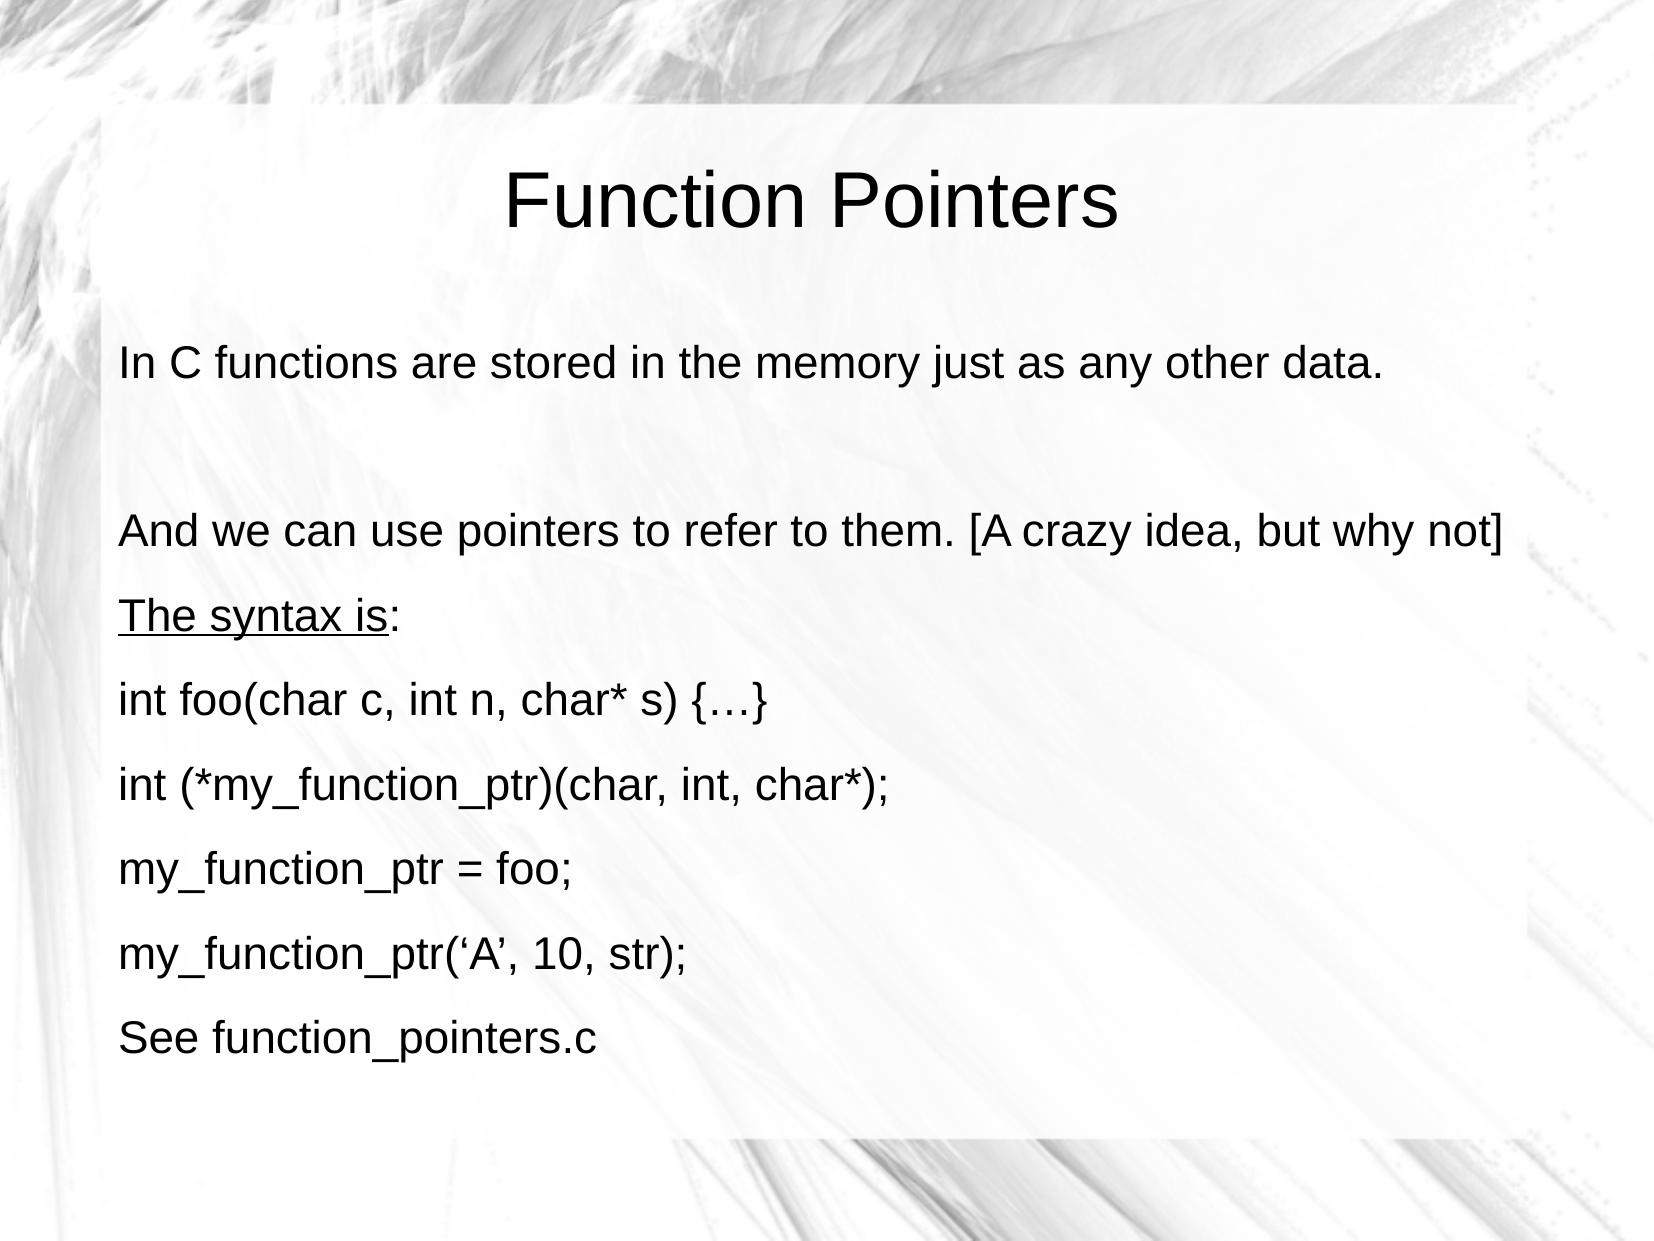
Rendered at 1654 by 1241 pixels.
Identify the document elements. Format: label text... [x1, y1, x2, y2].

list In C functions are stored in the memory just as any other data. And we can use pointers to refer to them. [A crazy idea, but why not] The syntax is: int foo(char c, int n, char* s) {…} int (*my_function_ptr)(char, int, char*); my_function_ptr = foo; my_function_ptr(‘A’, 10, str); See function_pointers.c [118, 332, 1571, 1121]
picture [0, 0, 1654, 1241]
title Function Pointers [118, 93, 1506, 299]
